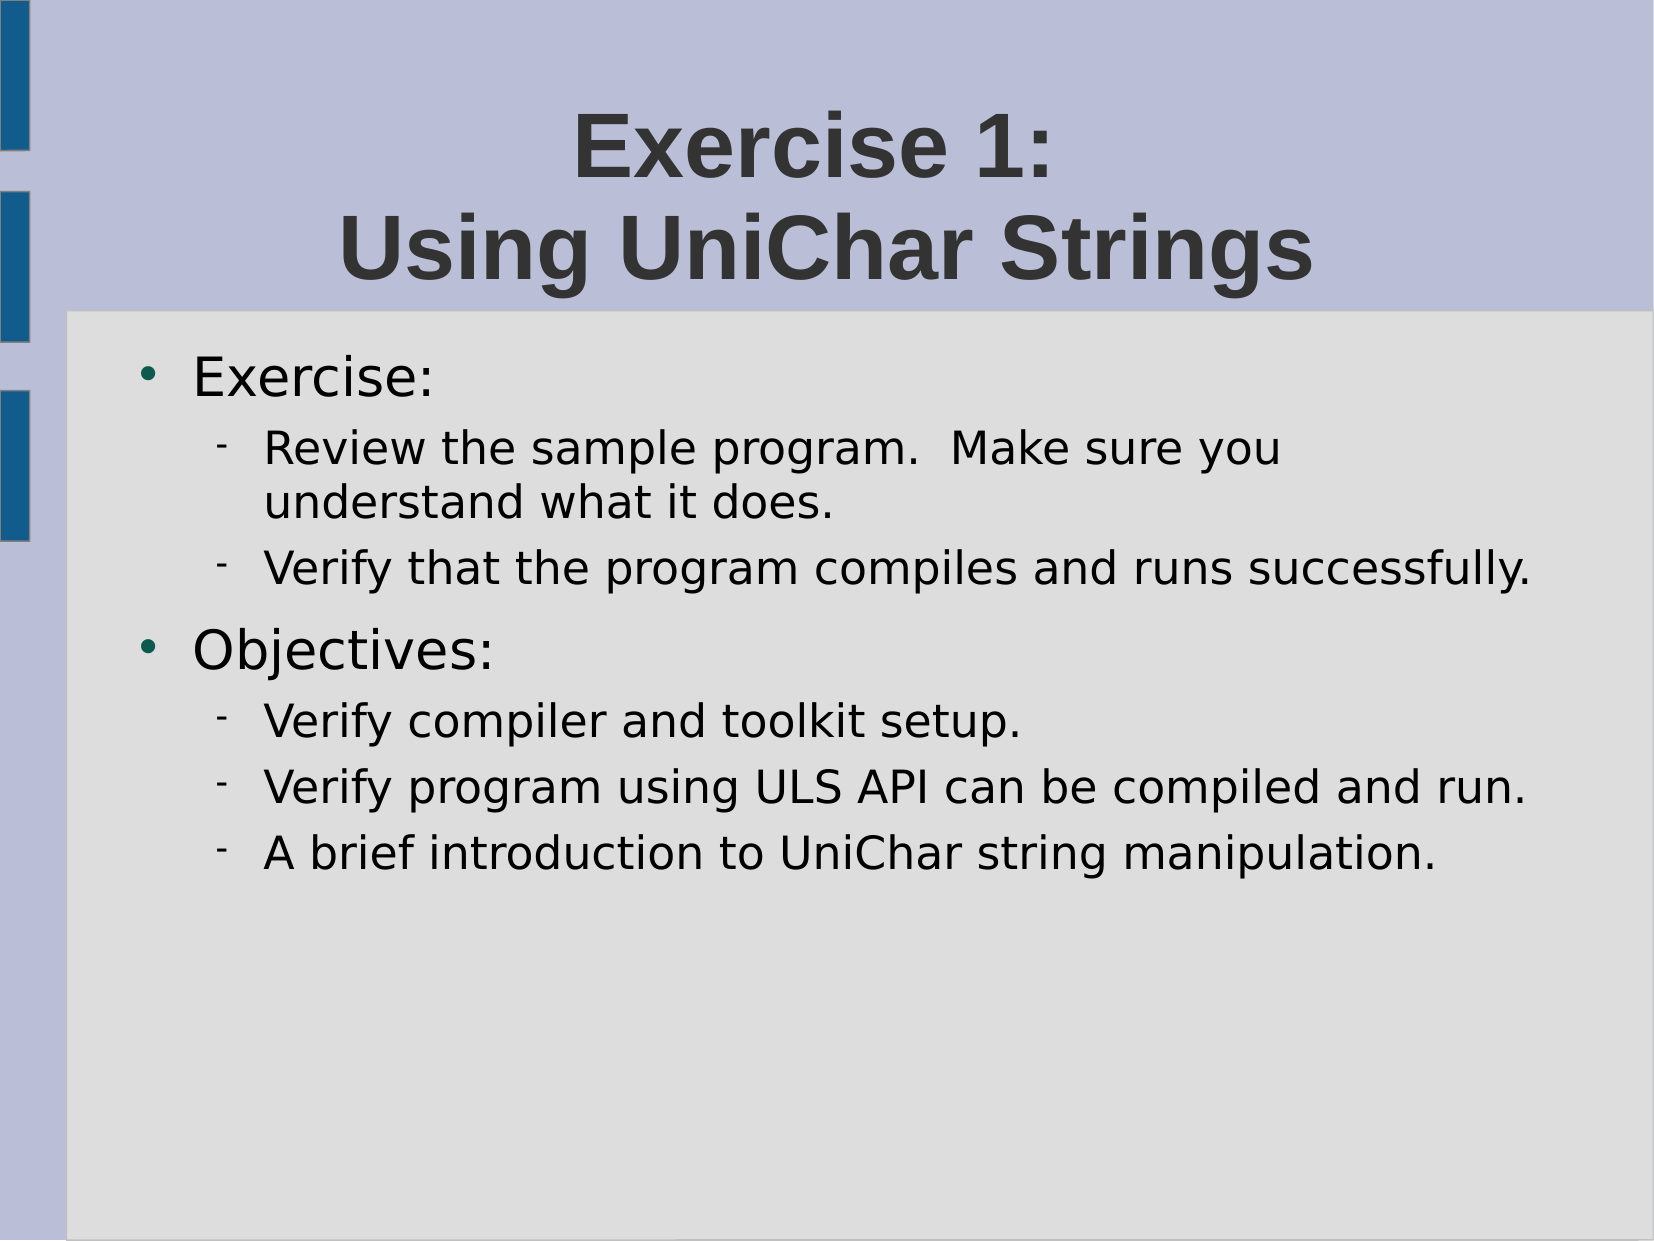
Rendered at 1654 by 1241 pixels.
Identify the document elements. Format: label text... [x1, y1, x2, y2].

title Exercise 1: Using UniChar Strings [121, 91, 1534, 299]
list Exercise: Review the sample program. Make sure you understand what it does. Verify that the program compiles and runs successfully. Objectives: Verify compiler and toolkit setup. Verify program using ULS API can be compiled and run. A brief introduction to UniChar string manipulation. [121, 344, 1534, 1126]
